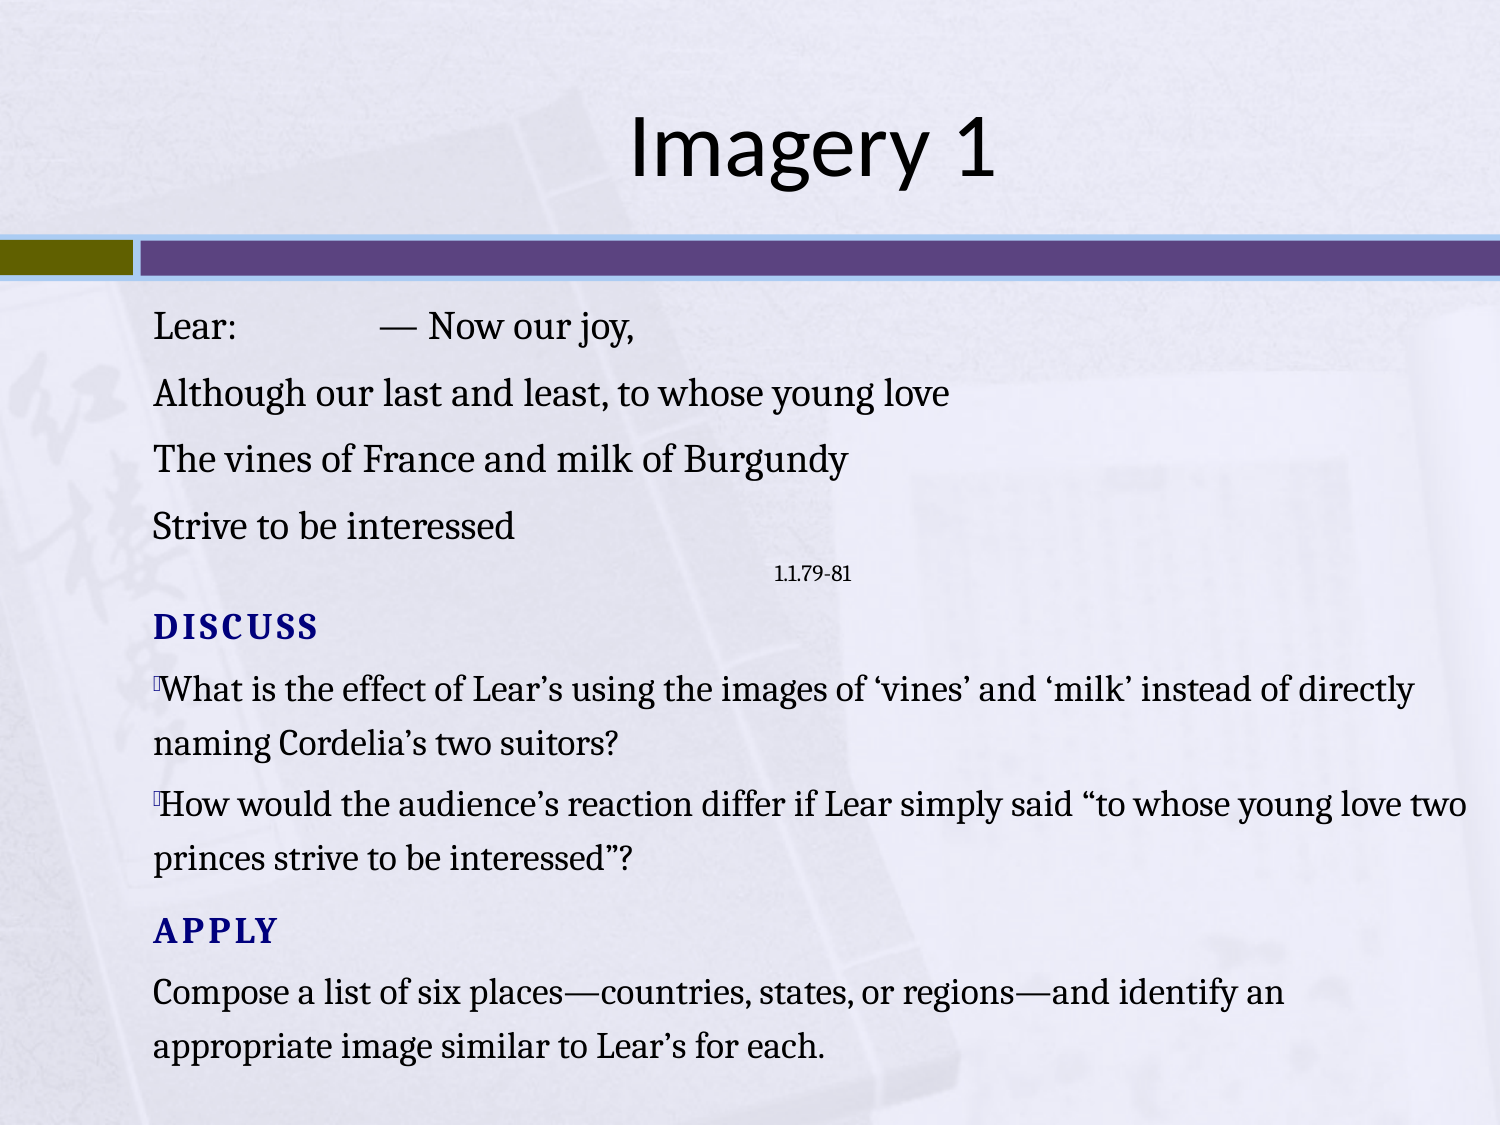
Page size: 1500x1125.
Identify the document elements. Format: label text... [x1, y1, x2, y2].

title Imagery 1 [138, 46, 1489, 234]
list Lear: — Now our joy, Although our last and least, to whose young love The vines of France and milk of Burgundy Strive to be interessed 1.1.79-81 DISCUSS What is the effect of Lear’s using the images of ‘vines’ and ‘milk’ instead of directly naming Cordelia’s two suitors? How would the audience’s reaction differ if Lear simply said “to whose young love two princes strive to be interessed”? APPLY Compose a list of six places—countries, states, or regions—and identify an appropriate image similar to Lear’s for each. [138, 281, 1489, 1076]
